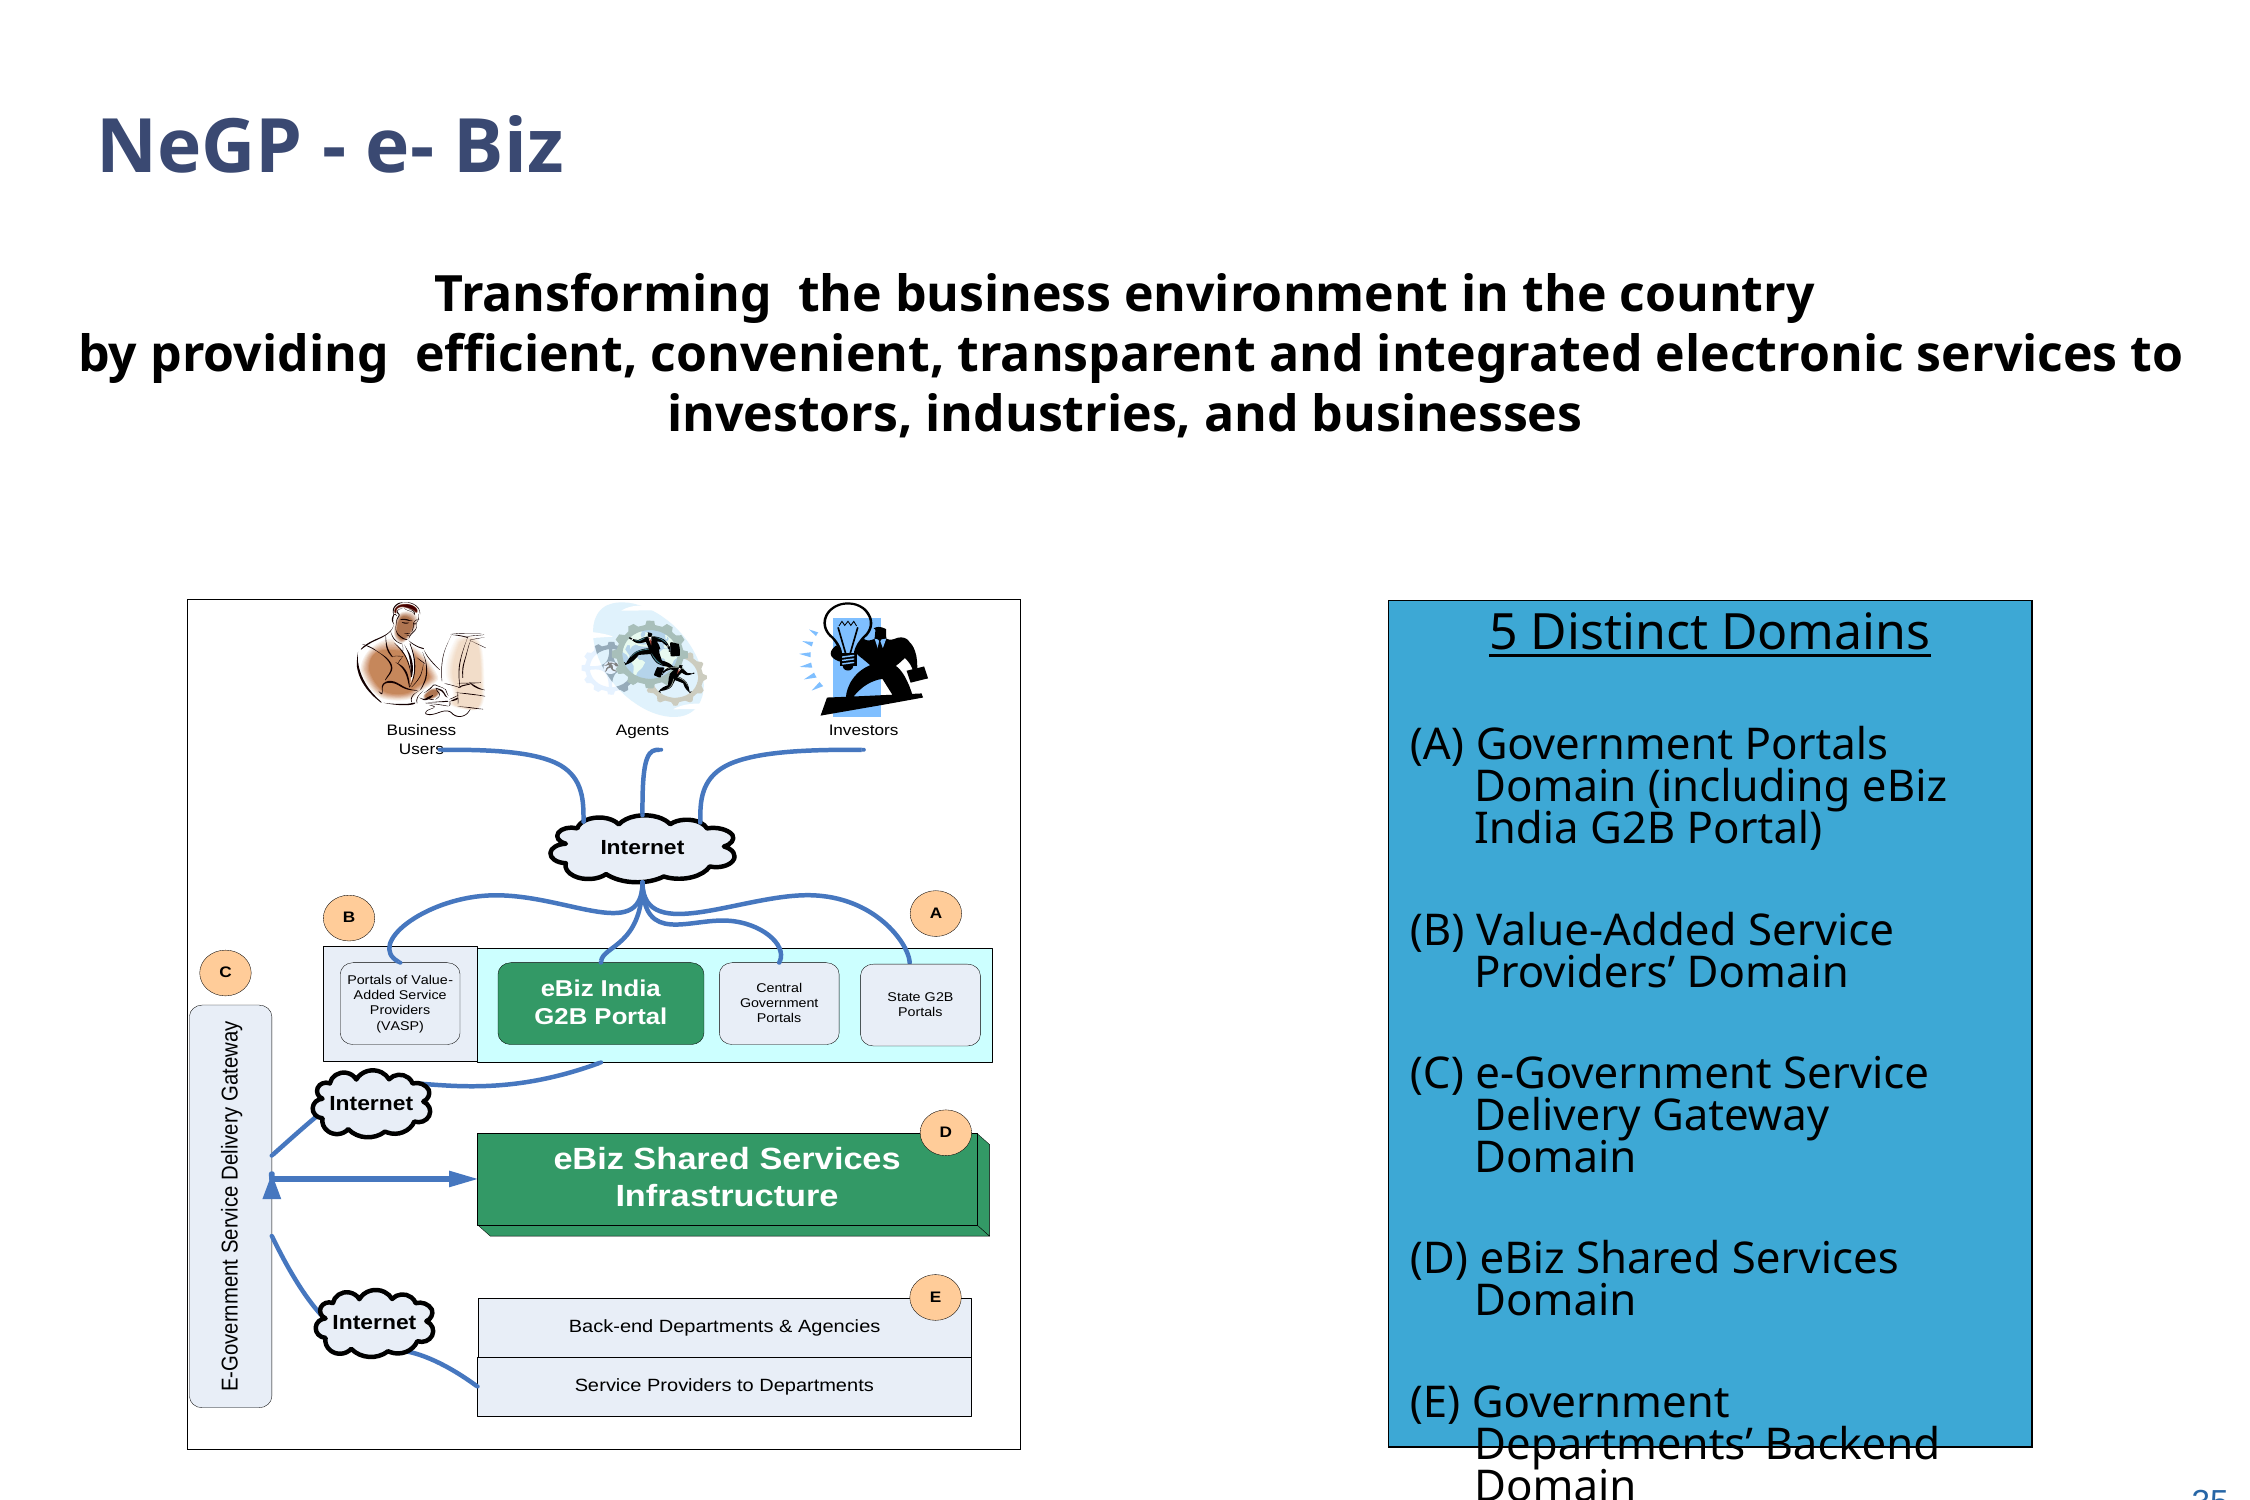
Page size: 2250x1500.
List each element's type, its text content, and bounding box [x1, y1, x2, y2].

text_box Transforming the business environment in the country by providing efficient, convenient, transparent and integrated electronic services to investors, industries, and businesses [0, 258, 2250, 445]
slide_number 35 [1781, 1449, 2250, 1500]
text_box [187, 599, 1021, 1451]
text_box 5 Distinct Domains (A) Government Portals Domain (including eBiz India G2B Portal) (B) Value-Added Service Providers’ Domain (C) e-Government Service Delivery Gateway Domain (D) eBiz Shared Services Domain (E) Government Departments’ Backend Domain [1388, 600, 2032, 1447]
text_box NeGP - e- Biz [74, 85, 1875, 200]
